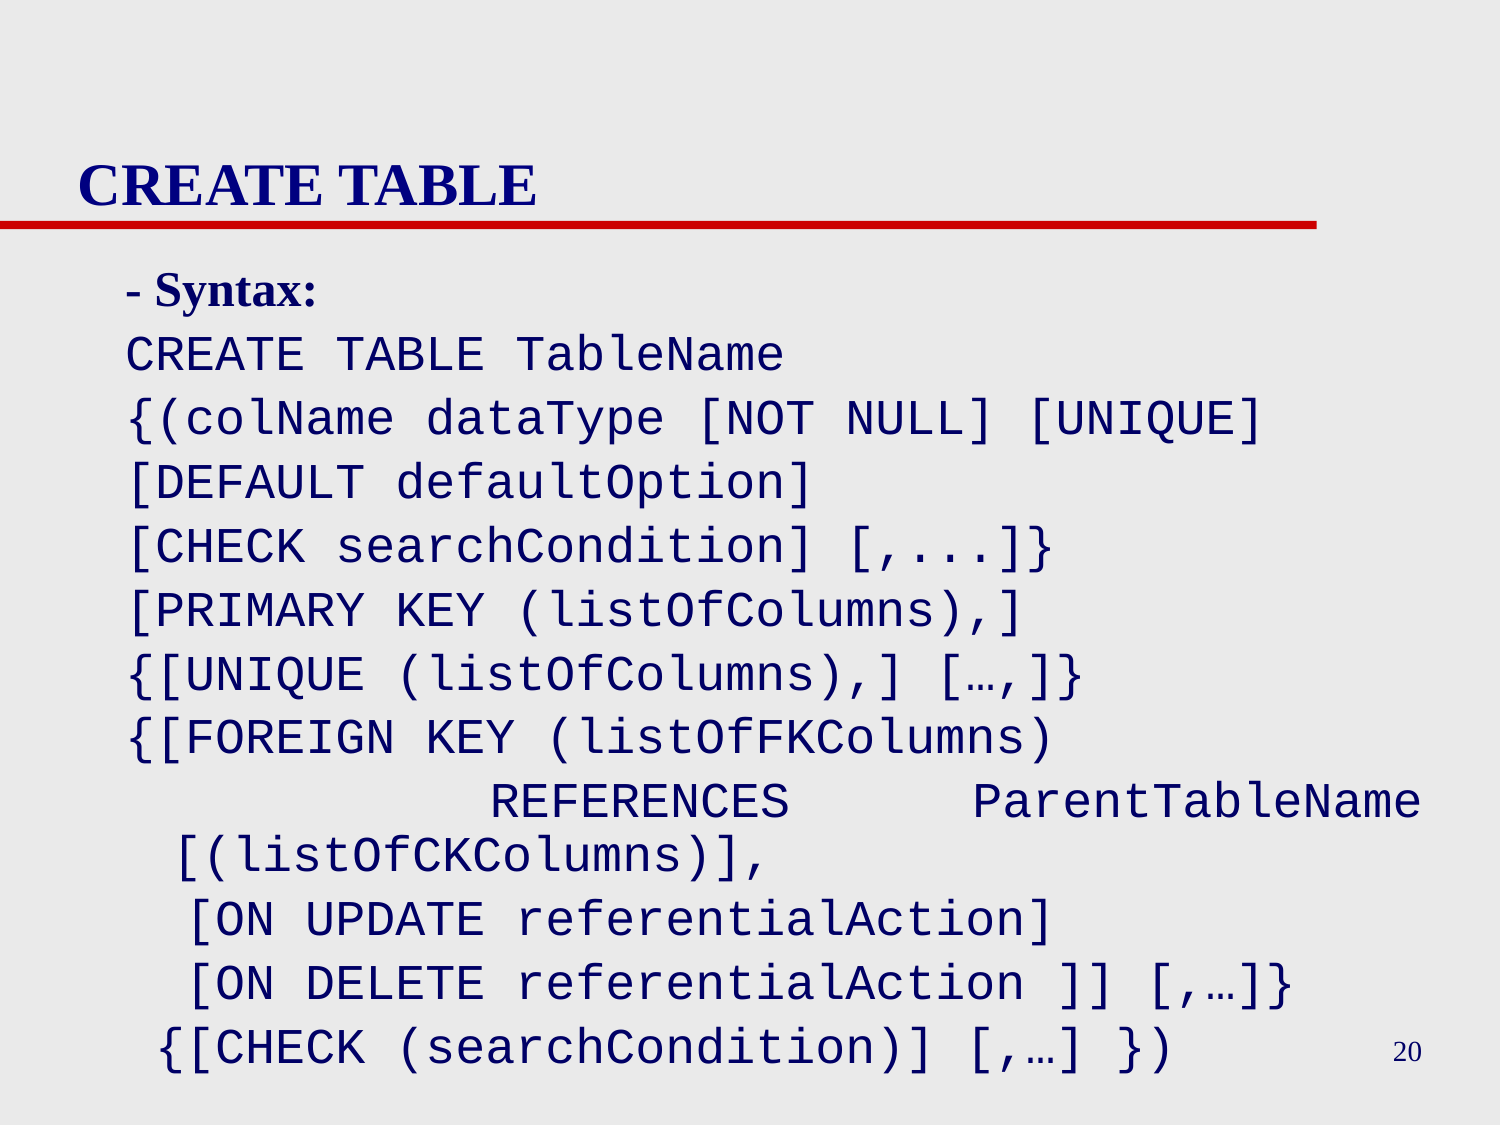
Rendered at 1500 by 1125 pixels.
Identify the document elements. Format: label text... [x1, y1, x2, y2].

slide_number 20 [1124, 1012, 1438, 1088]
title CREATE TABLE [62, 43, 1338, 226]
list - Syntax: CREATE TABLE TableName {(colName dataType [NOT NULL] [UNIQUE] [DEFAULT defaultOption] [CHECK searchCondition] [,...]} [PRIMARY KEY (listOfColumns),] {[UNIQUE (listOfColumns),] […,]} {[FOREIGN KEY (listOfFKColumns) REFERENCES ParentTableName [(listOfCKColumns)], [ON UPDATE referentialAction] [ON DELETE referentialAction ]] [,…]} {[CHECK (searchCondition)] [,…] }) [34, 255, 1438, 931]
